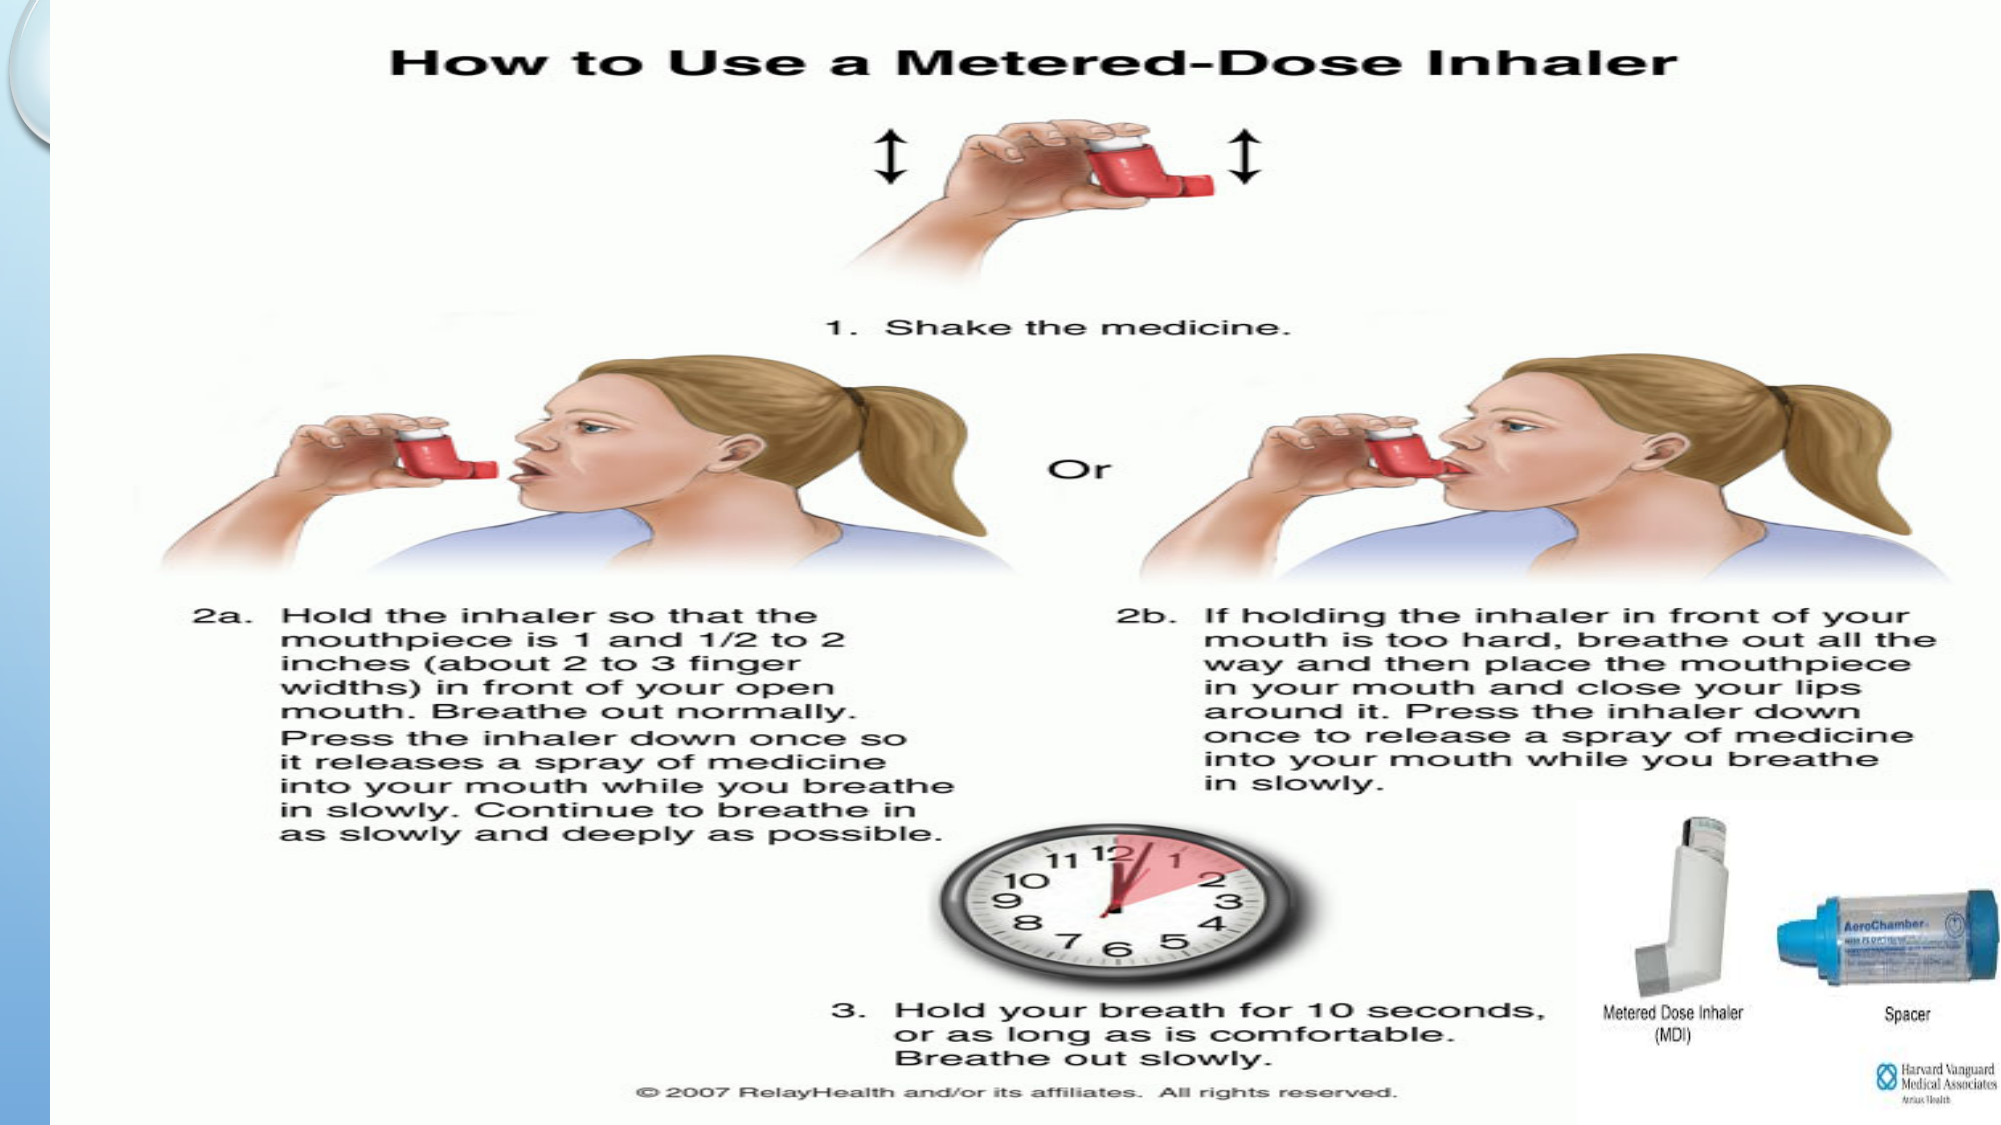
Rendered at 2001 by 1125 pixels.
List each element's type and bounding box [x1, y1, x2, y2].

picture [0, 0, 2000, 1125]
list [1576, 800, 2000, 1125]
